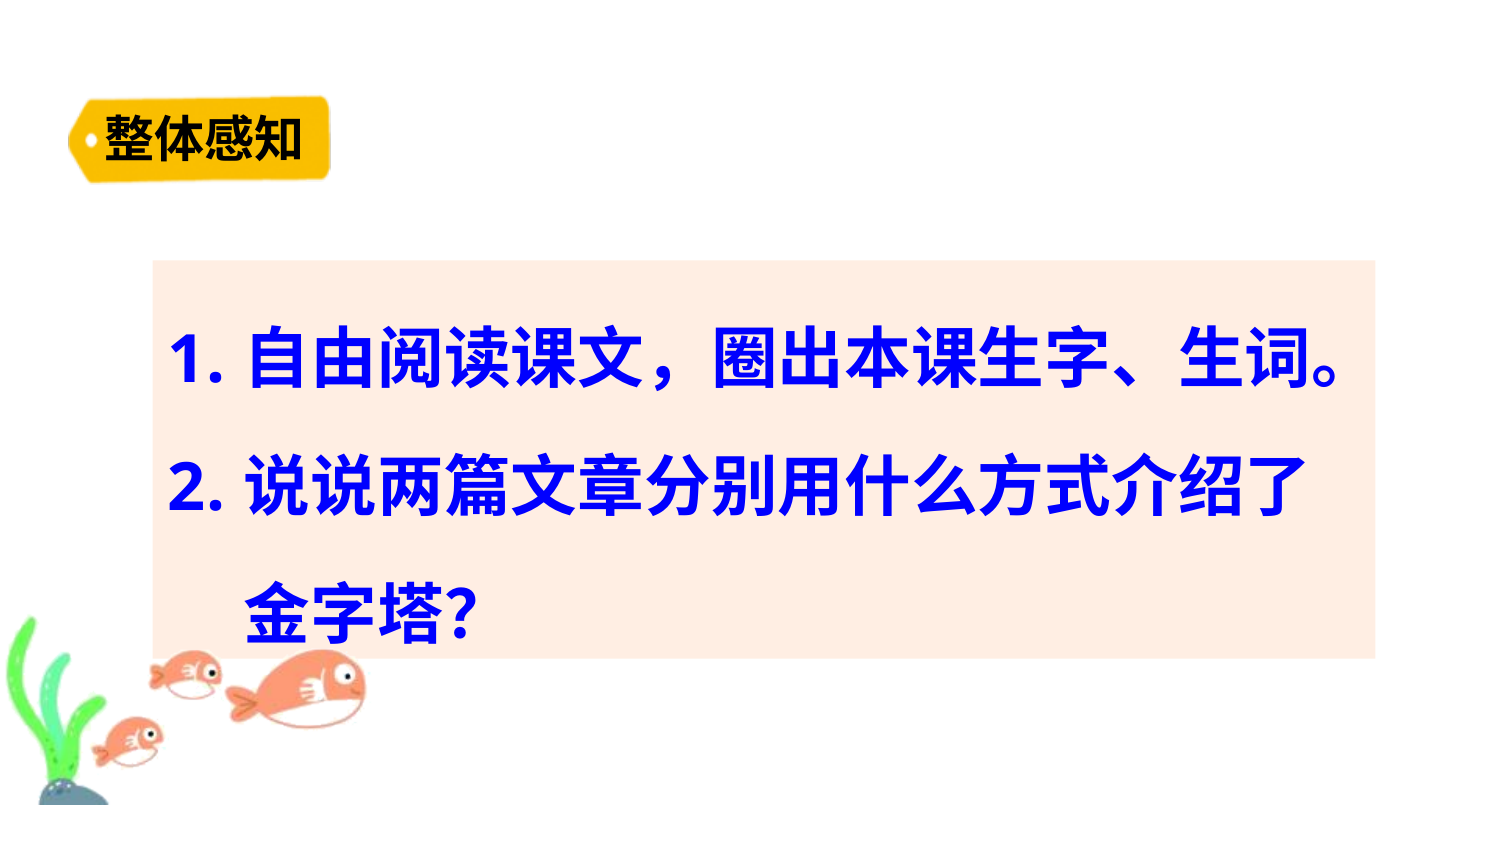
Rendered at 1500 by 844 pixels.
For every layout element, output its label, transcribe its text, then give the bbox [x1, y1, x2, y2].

picture [0, 550, 393, 806]
text_box 自由阅读课文，圈出本课生字、生词。 说说两篇文章分别用什么方式介绍了金字塔？ [152, 260, 1376, 659]
picture [56, 91, 340, 188]
